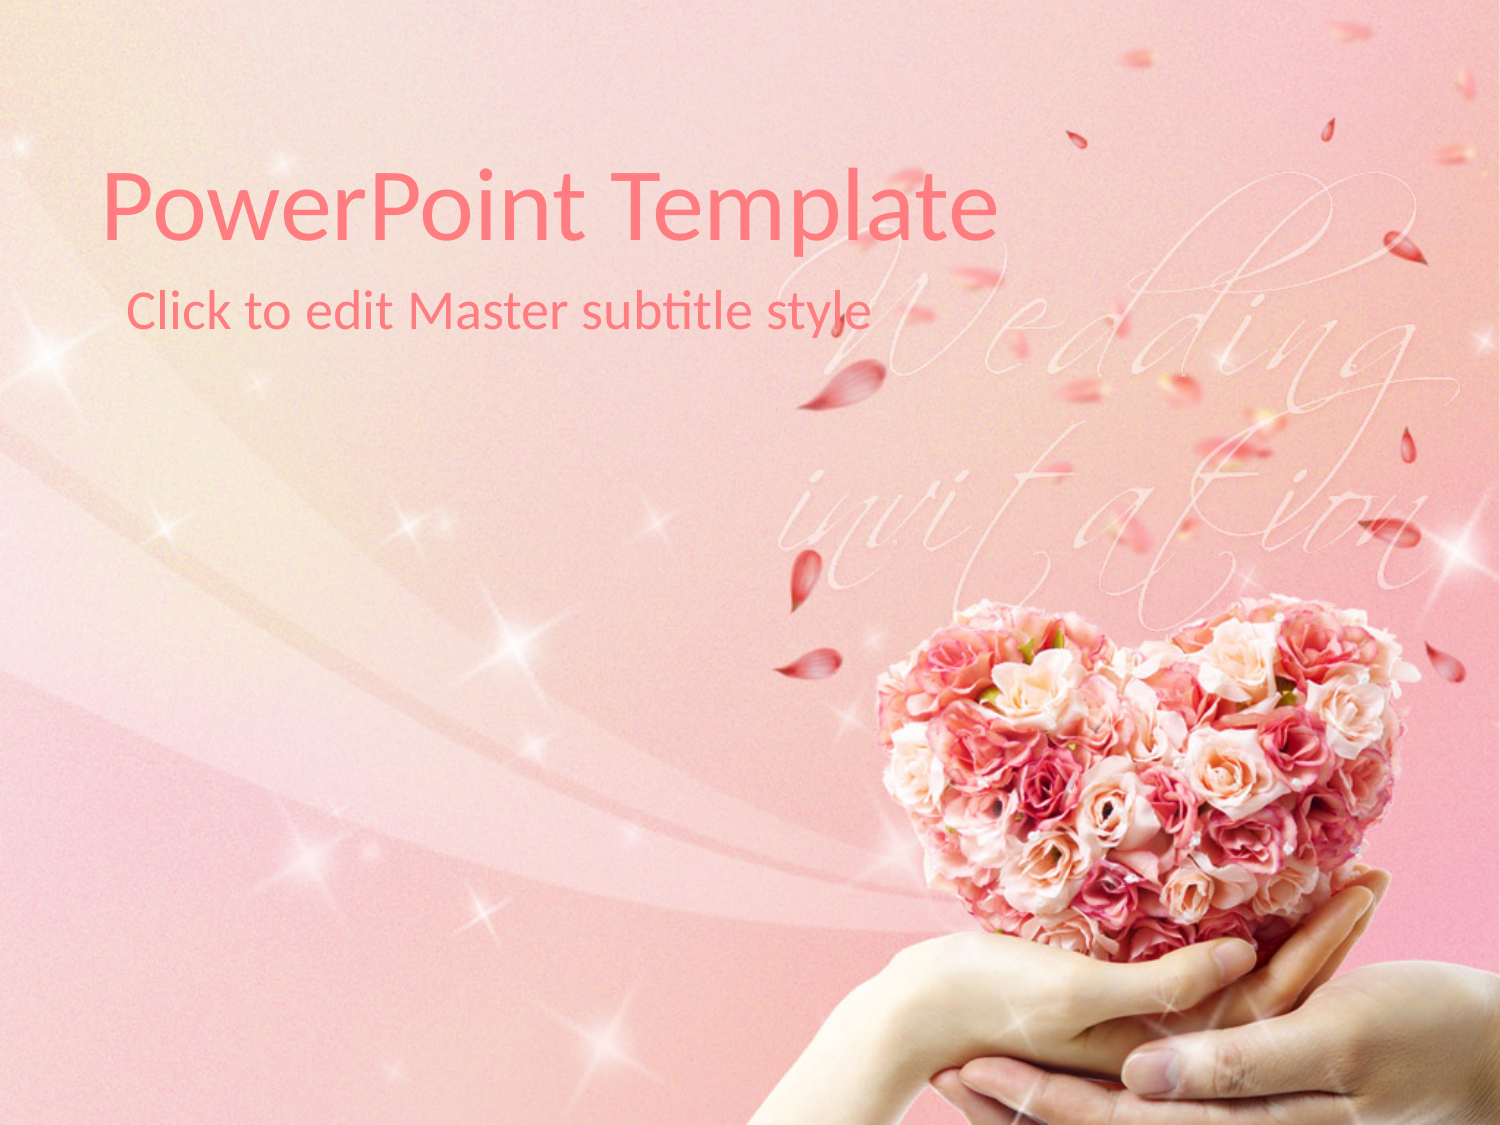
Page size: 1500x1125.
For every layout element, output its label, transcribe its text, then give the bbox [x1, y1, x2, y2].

title PowerPoint Template [11, 128, 1090, 270]
text_box Click to edit Master subtitle style [111, 265, 889, 348]
picture [0, 0, 1500, 1125]
